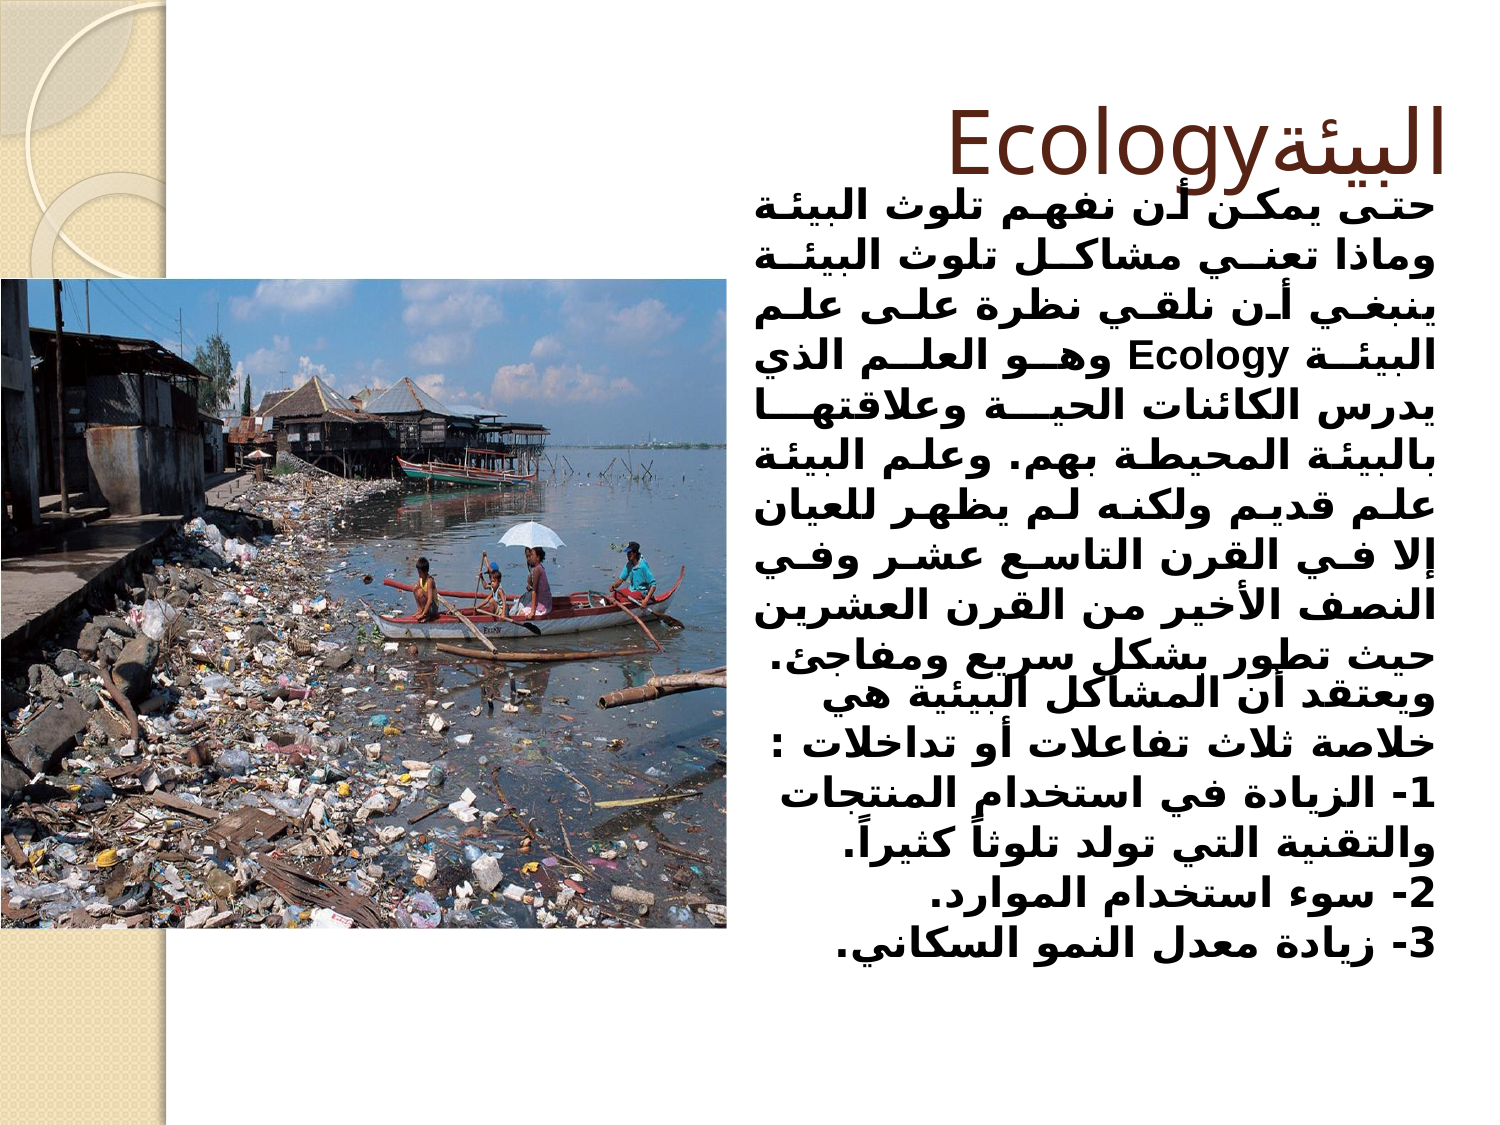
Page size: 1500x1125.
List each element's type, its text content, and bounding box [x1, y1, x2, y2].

title البيئةEcology [235, 45, 1466, 233]
picture [0, 278, 727, 929]
text_box حتى يمكن أن نفهم تلوث البيئة وماذا تعني مشاكل تلوث البيئة ينبغي أن نلقي نظرة على علم البيئة Ecology وهو العلم الذي يدرس الكائنات الحية وعلاقتها بالبيئة المحيطة بهم. وعلم البيئة علم قديم ولكنه لم يظهر للعيان إلا في القرن التاسع عشر وفي النصف الأخير من القرن العشرين حيث تطور بشكل سريع ومفاجئ. [738, 170, 1453, 658]
text_box ويعتقد أن المشاكل البيئية هي خلاصة ثلاث تفاعلات أو تداخلات : 1- الزيادة في استخدام المنتجات والتقنية التي تولد تلوثاً كثيراً. 2- سوء استخدام الموارد. 3- زيادة معدل النمو السكاني. [726, 658, 1453, 974]
